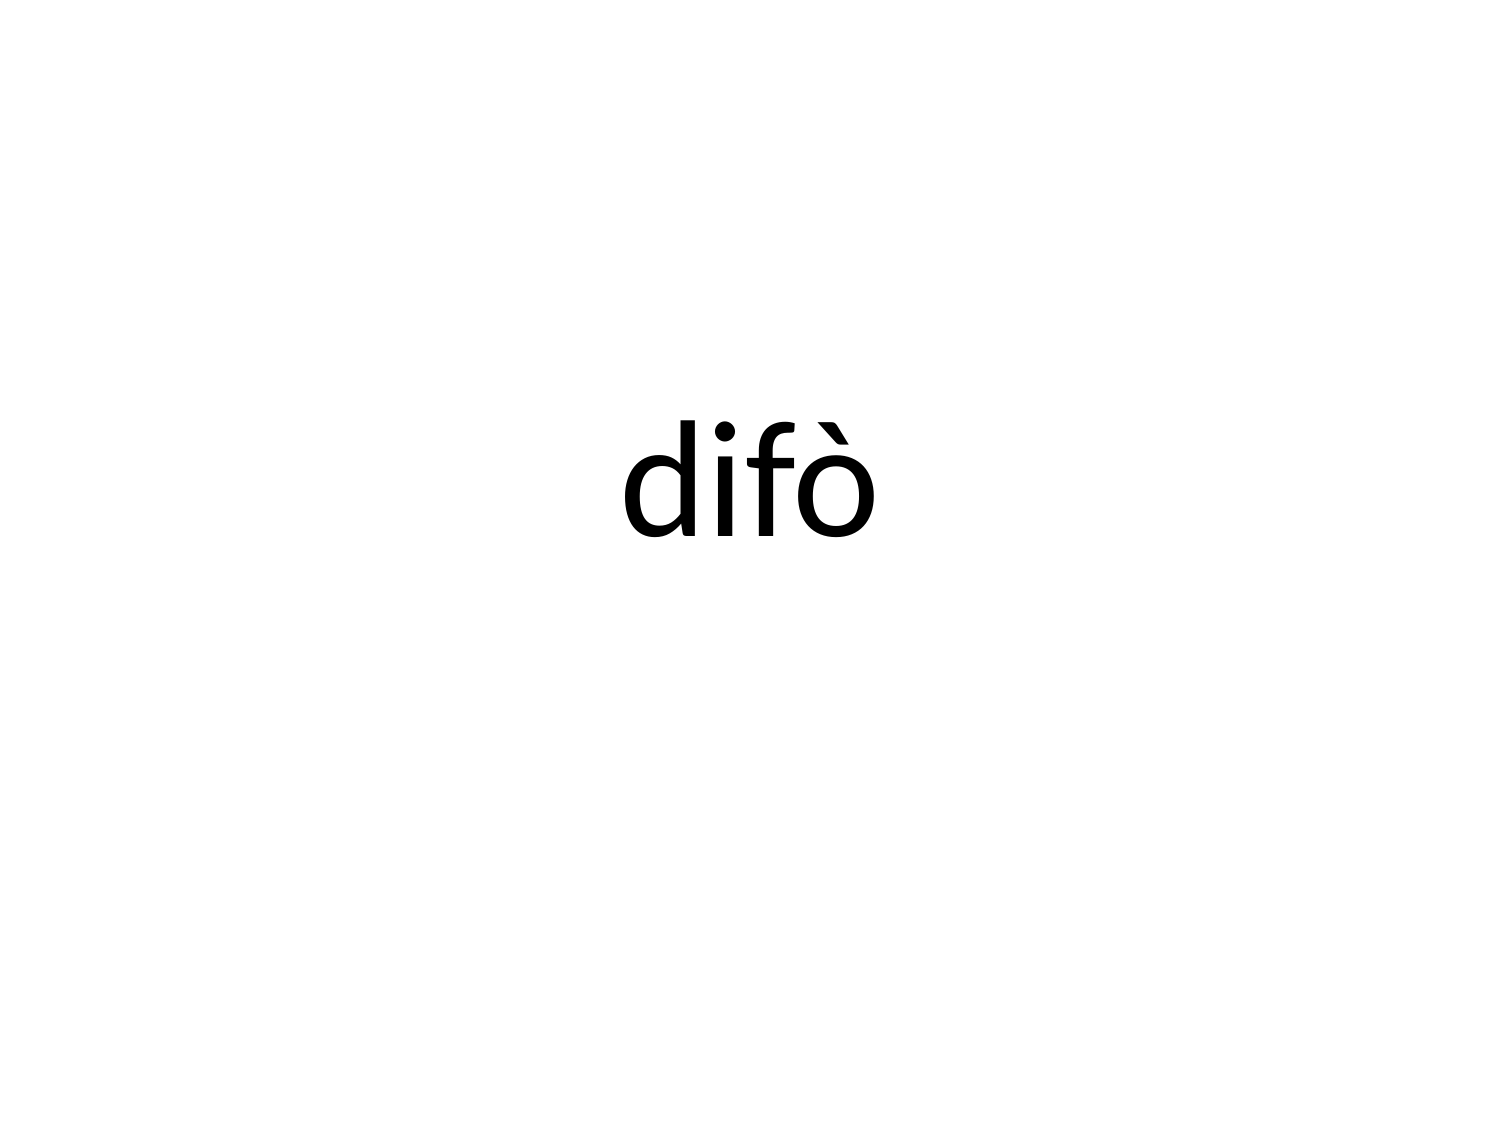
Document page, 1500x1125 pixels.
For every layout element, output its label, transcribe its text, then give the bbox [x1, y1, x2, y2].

title difò [112, 349, 1388, 591]
